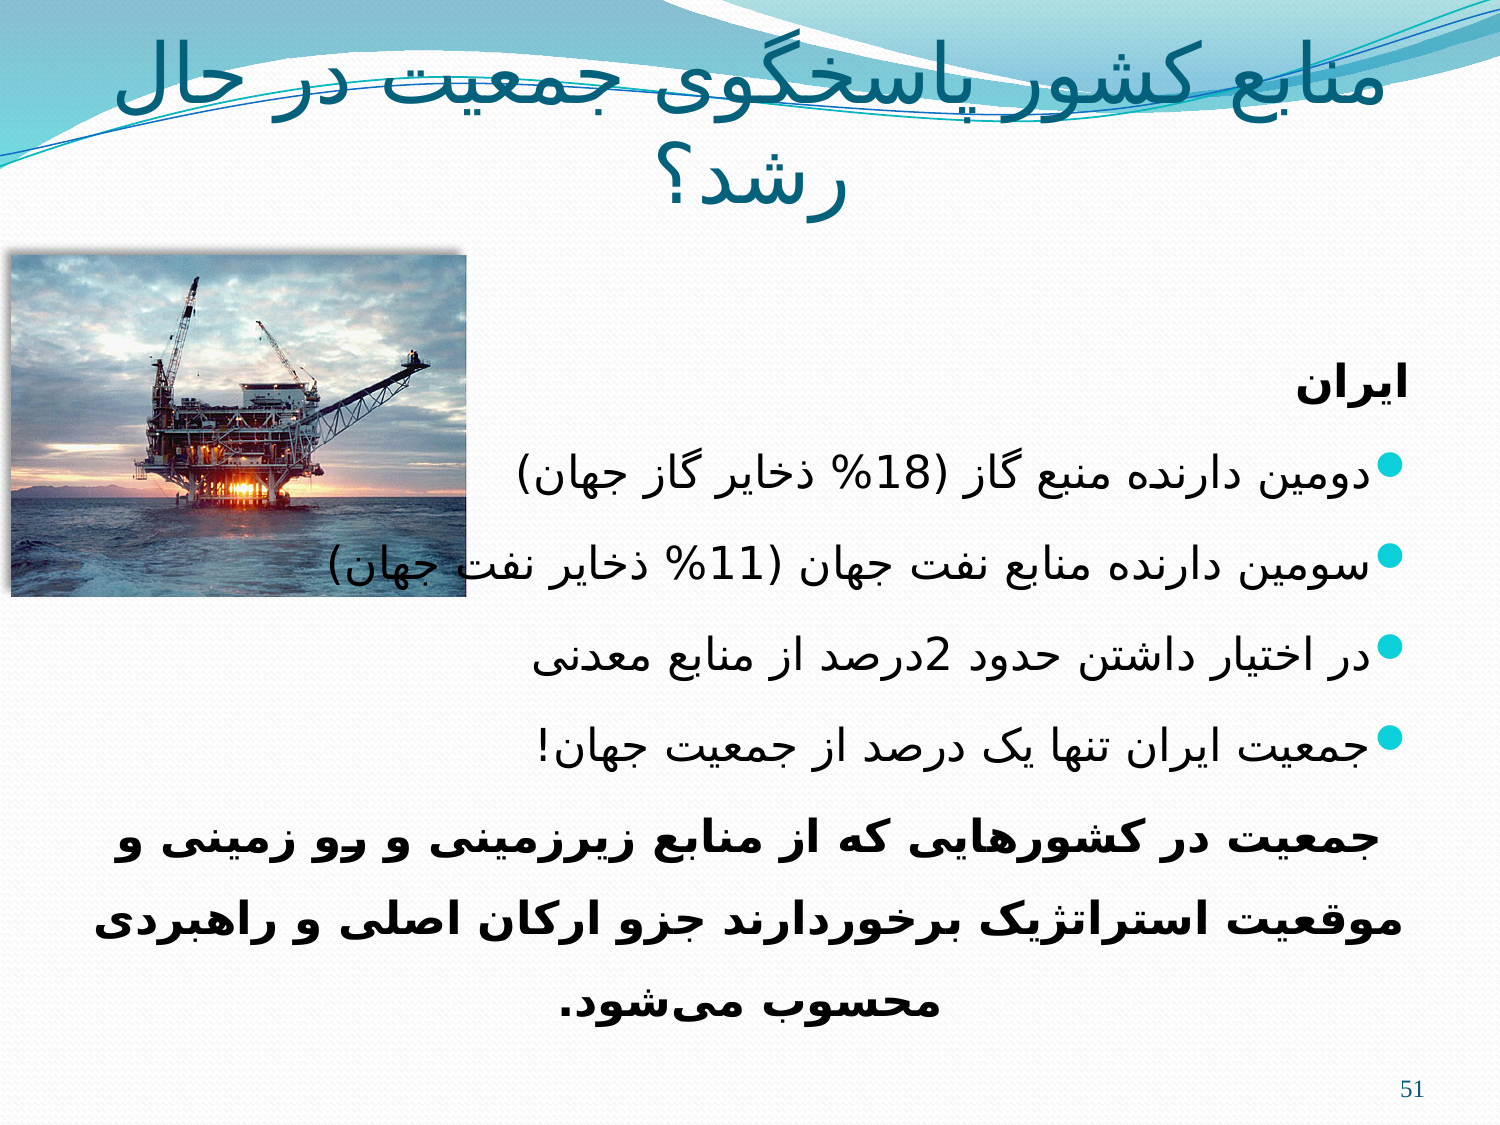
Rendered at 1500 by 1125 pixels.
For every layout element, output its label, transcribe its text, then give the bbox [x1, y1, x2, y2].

slide_number 51 [1299, 1042, 1425, 1103]
list ایران دومین دارنده منبع گاز (18% ذخایر گاز جهان) سومین دارنده منابع نفت جهان (11% ذخایر نفت جهان) در اختیار داشتن حدود 2درصد از منابع معدنی جمعیت ایران تنها یک درصد از جمعیت جهان! جمعیت در کشورهایی که از منابع زیرزمینی و رو زمینی و موقعیت استراتژیک برخوردارند جزو ارکان اصلی و راهبردی محسوب می‌شود. [74, 317, 1426, 1038]
slide_number 58 [74, 317, 472, 608]
title منابع کشور پاسخگوی جمعیت در حال رشد؟ [76, 101, 1428, 221]
picture [11, 255, 467, 597]
